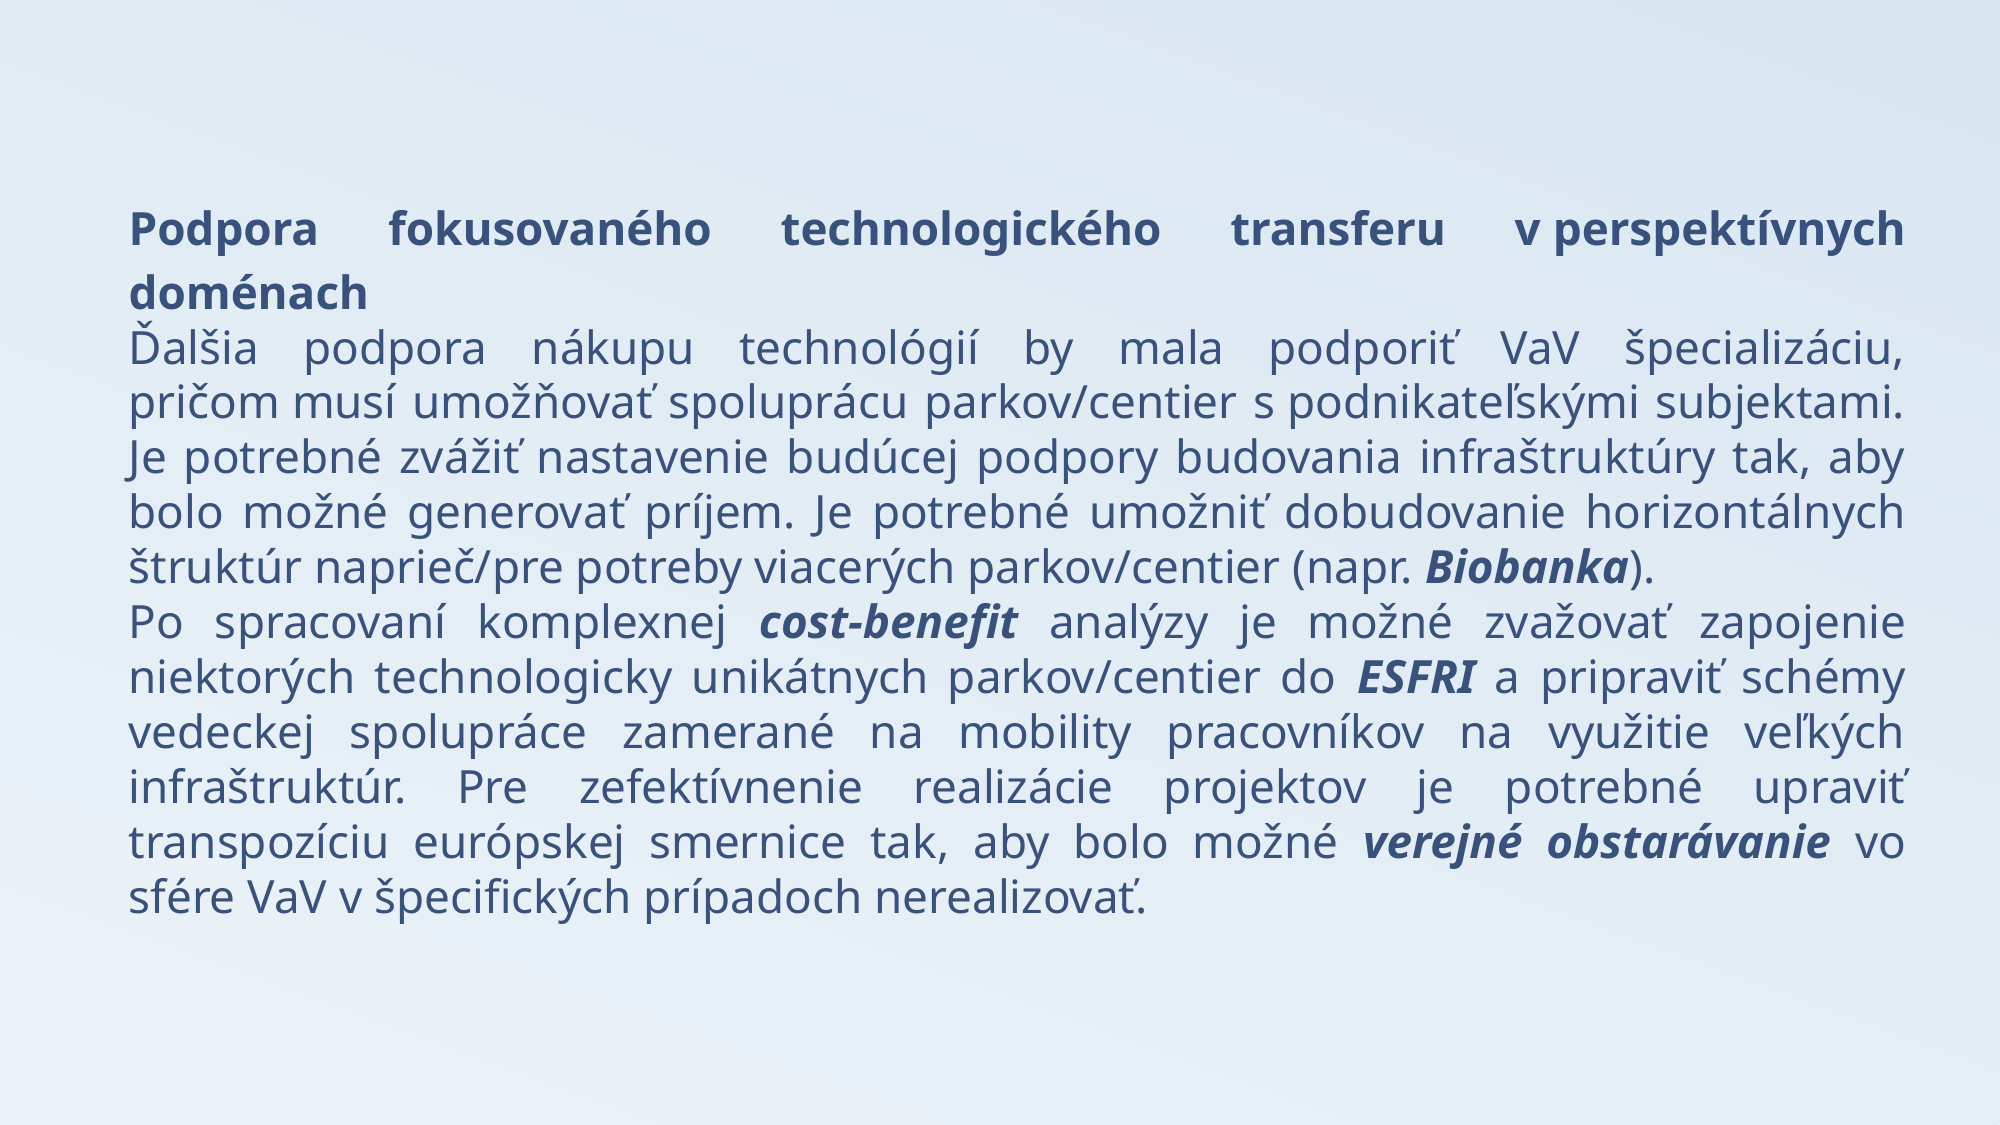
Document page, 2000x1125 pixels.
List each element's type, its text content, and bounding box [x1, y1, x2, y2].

text_box Podpora fokusovaného technologického transferu v perspektívnych doménach Ďalšia podpora nákupu technológií by mala podporiť VaV špecializáciu, pričom musí umožňovať spoluprácu parkov/centier s podnikateľskými subjektami. Je potrebné zvážiť nastavenie budúcej podpory budovania infraštruktúry tak, aby bolo možné generovať príjem. Je potrebné umožniť dobudovanie horizontálnych štruktúr naprieč/pre potreby viacerých parkov/centier (napr. Biobanka). Po spracovaní komplexnej cost-benefit analýzy je možné zvažovať zapojenie niektorých technologicky unikátnych parkov/centier do ESFRI a pripraviť schémy vedeckej spolupráce zamerané na mobility pracovníkov na využitie veľkých infraštruktúr. Pre zefektívnenie realizácie projektov je potrebné upraviť transpozíciu európskej smernice tak, aby bolo možné verejné obstarávanie vo sfére VaV v špecifických prípadoch nerealizovať. [113, 184, 1922, 931]
